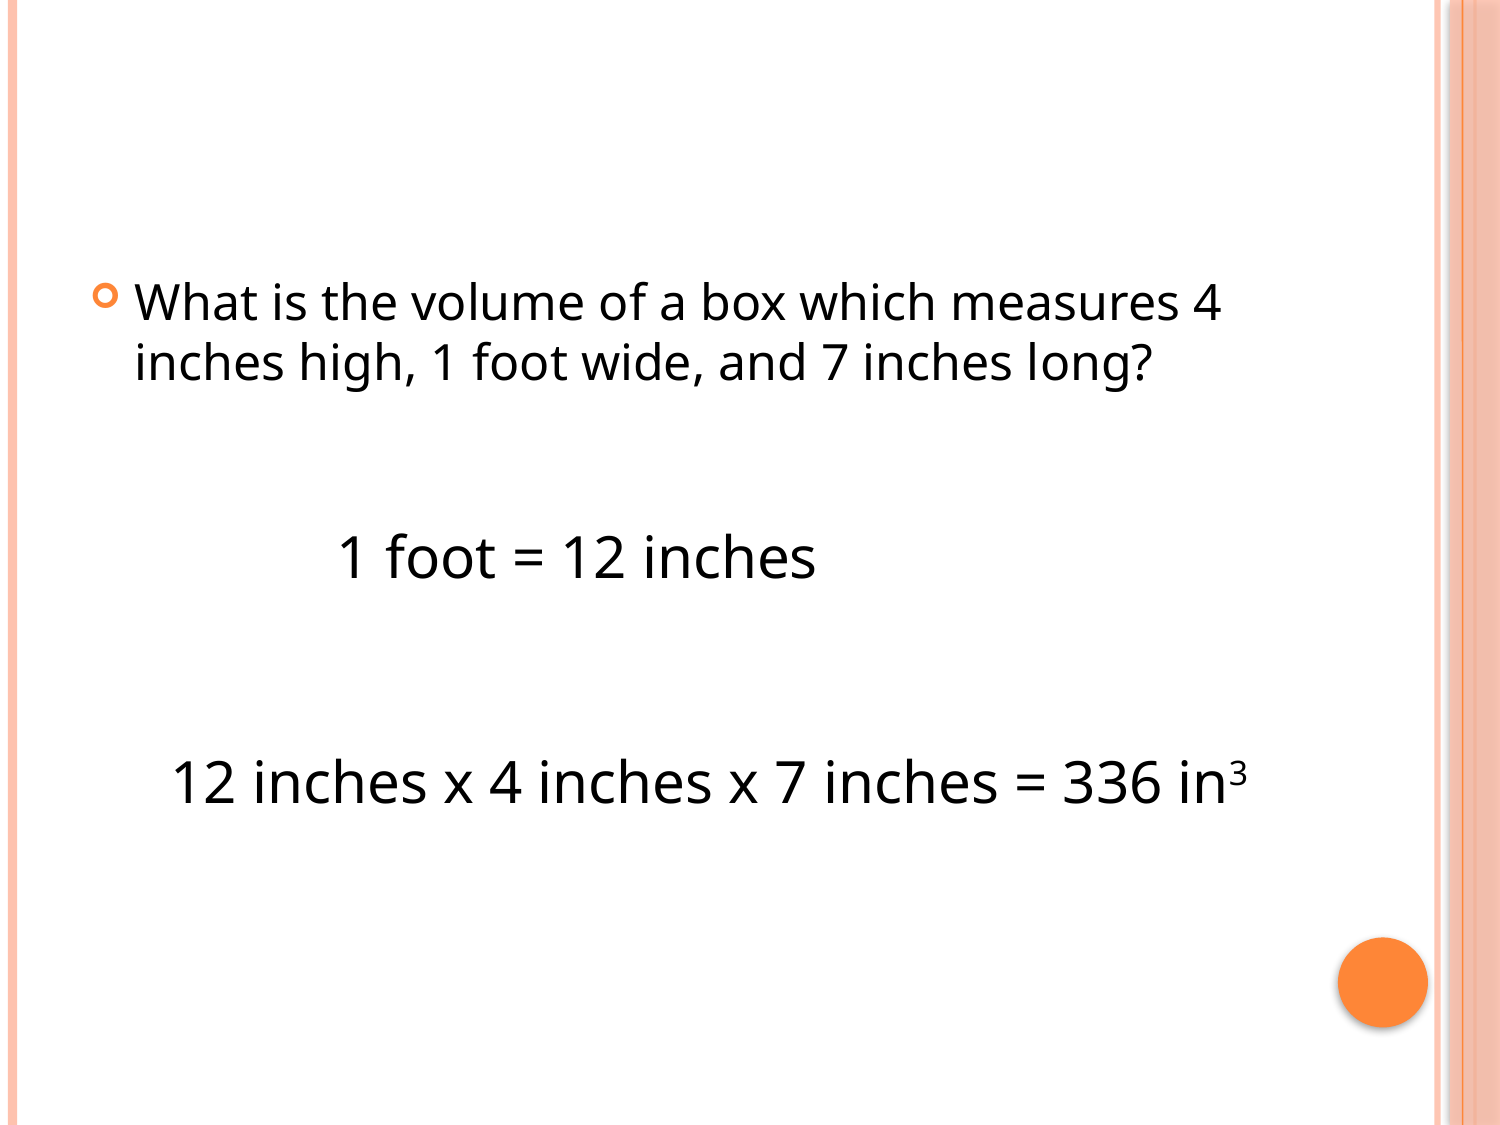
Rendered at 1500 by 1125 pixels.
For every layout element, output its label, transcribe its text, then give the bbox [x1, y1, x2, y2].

text_box 12 inches x 4 inches x 7 inches = 336 in3 [156, 737, 1264, 823]
text_box 1 foot = 12 inches [322, 512, 833, 598]
list What is the volume of a box which measures 4 inches high, 1 foot wide, and 7 inches long? [75, 262, 1300, 1062]
